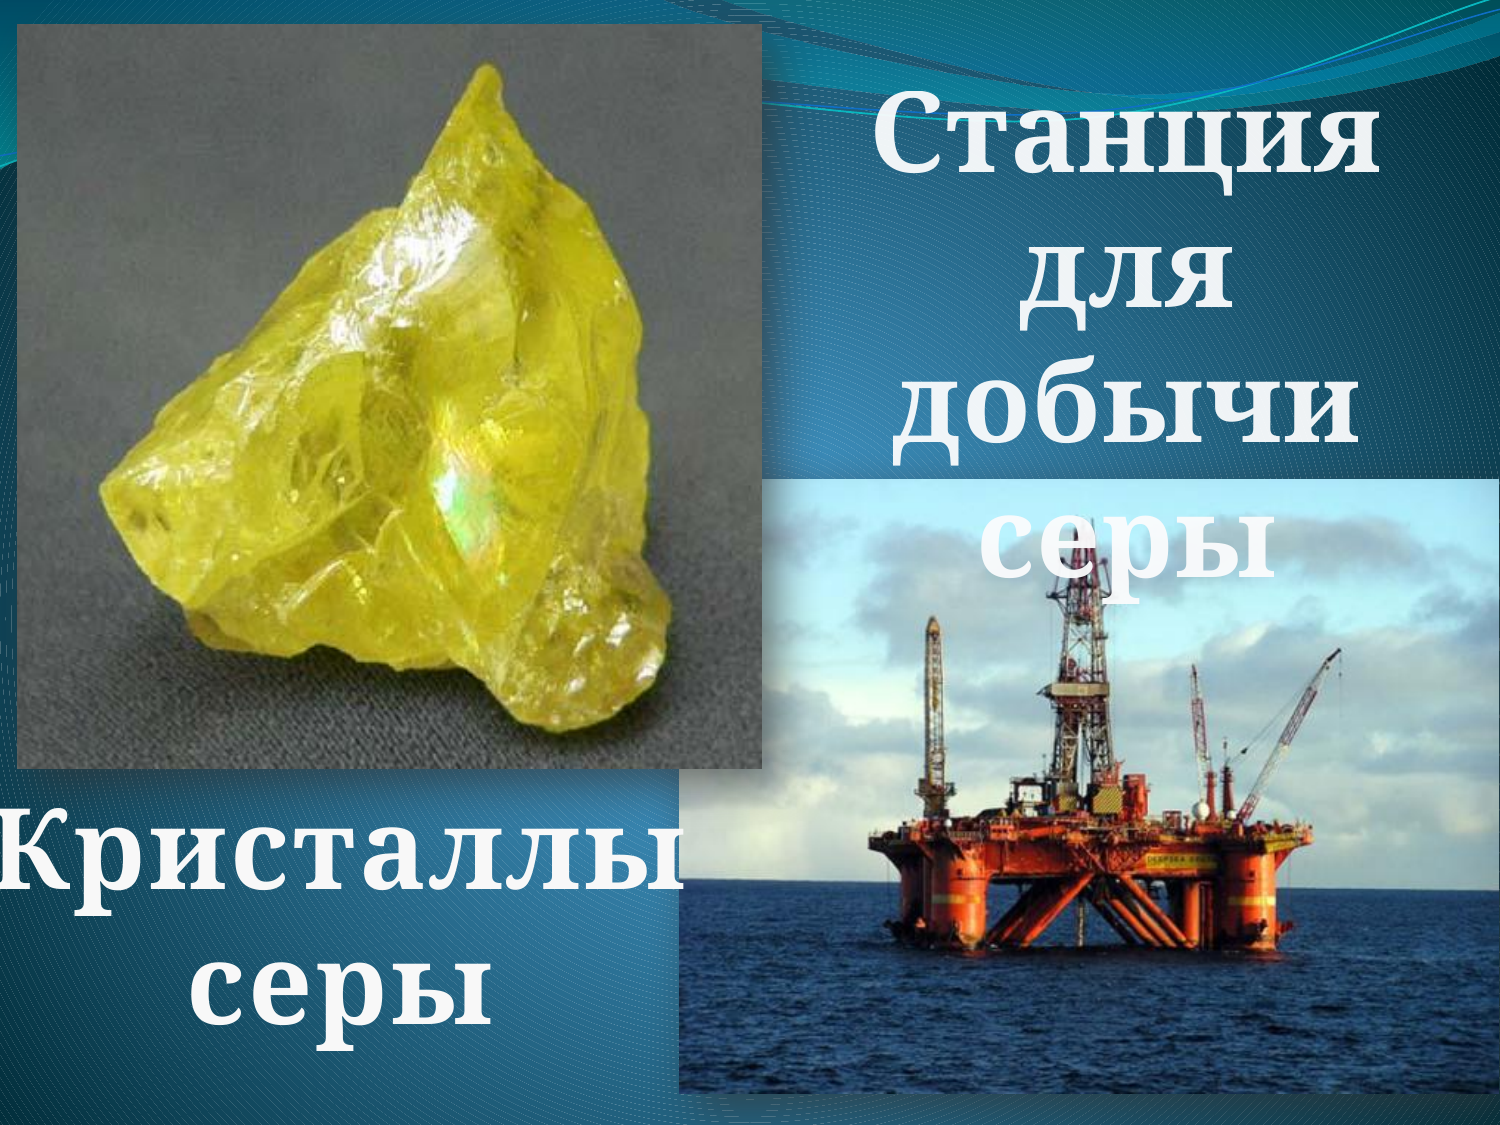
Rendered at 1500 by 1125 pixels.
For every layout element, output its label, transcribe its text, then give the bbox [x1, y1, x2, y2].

text_box Кристаллы серы [0, 769, 671, 1055]
picture [17, 24, 762, 770]
picture [678, 478, 1499, 1094]
text_box Станция для добычи серы [769, 52, 1493, 478]
